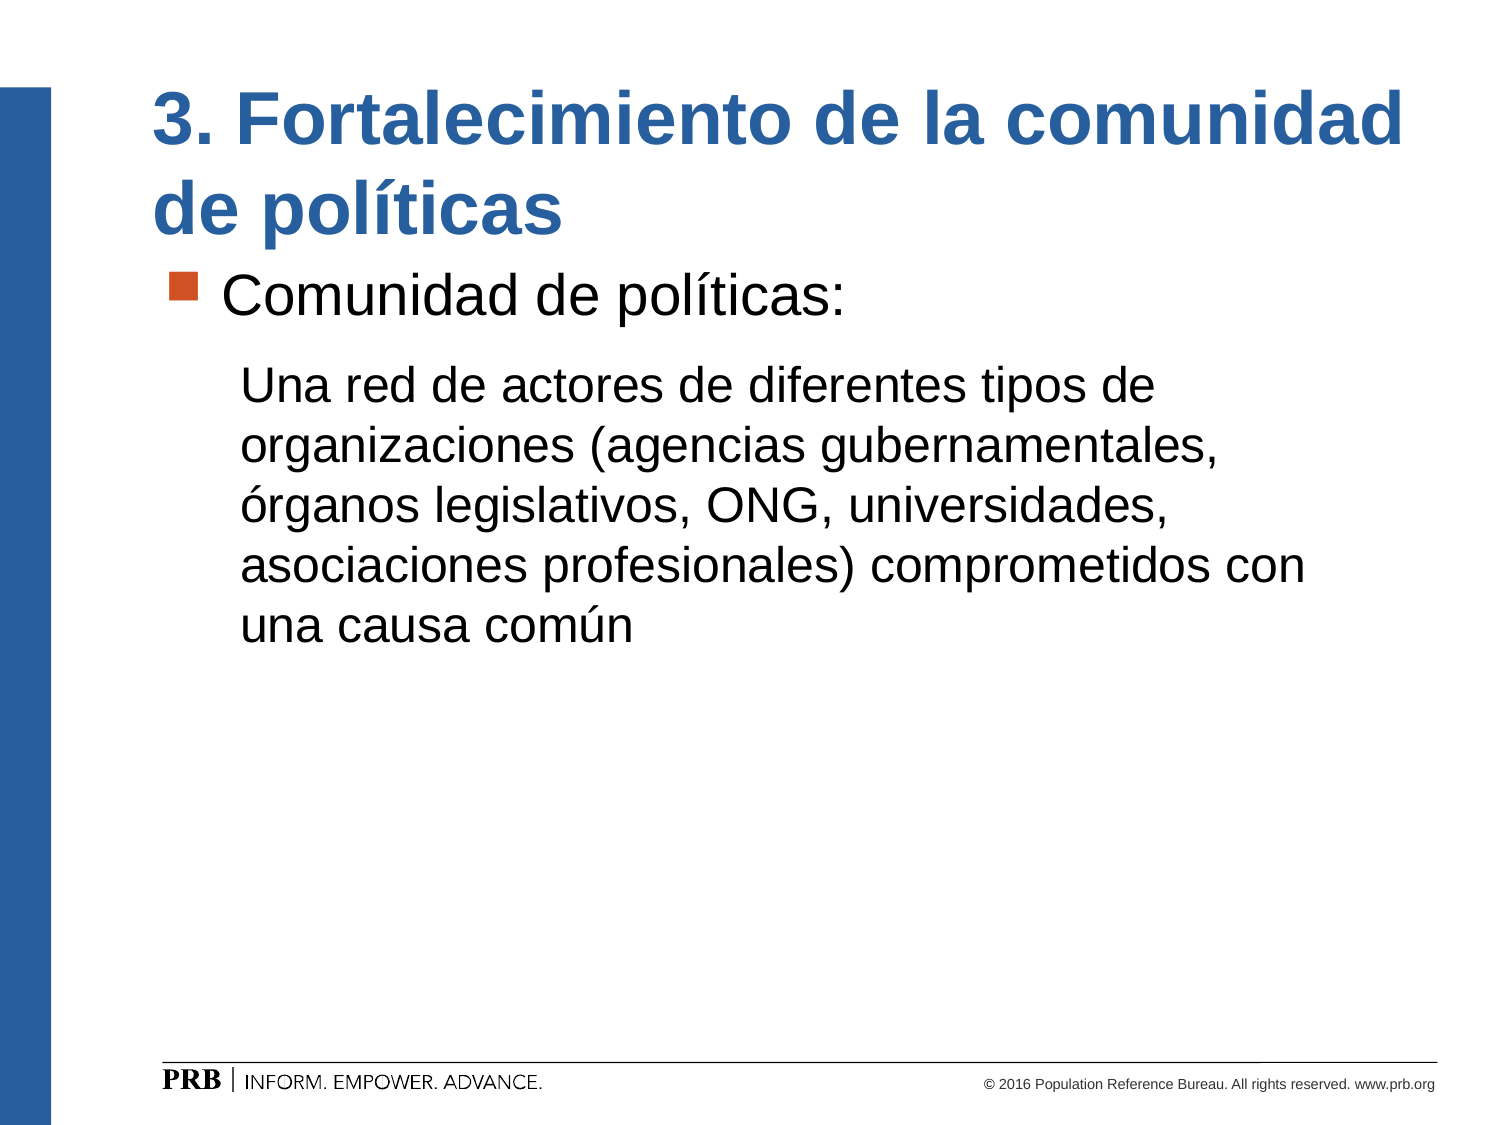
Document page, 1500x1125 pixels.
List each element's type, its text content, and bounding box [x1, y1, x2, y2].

title 3. Fortalecimiento de la comunidad de políticas [137, 62, 1475, 263]
list Comunidad de políticas: Una red de actores de diferentes tipos de organizaciones (agencias gubernamentales, órganos legislativos, ONG, universidades, asociaciones profesionales) comprometidos con una causa común [150, 249, 1418, 1013]
